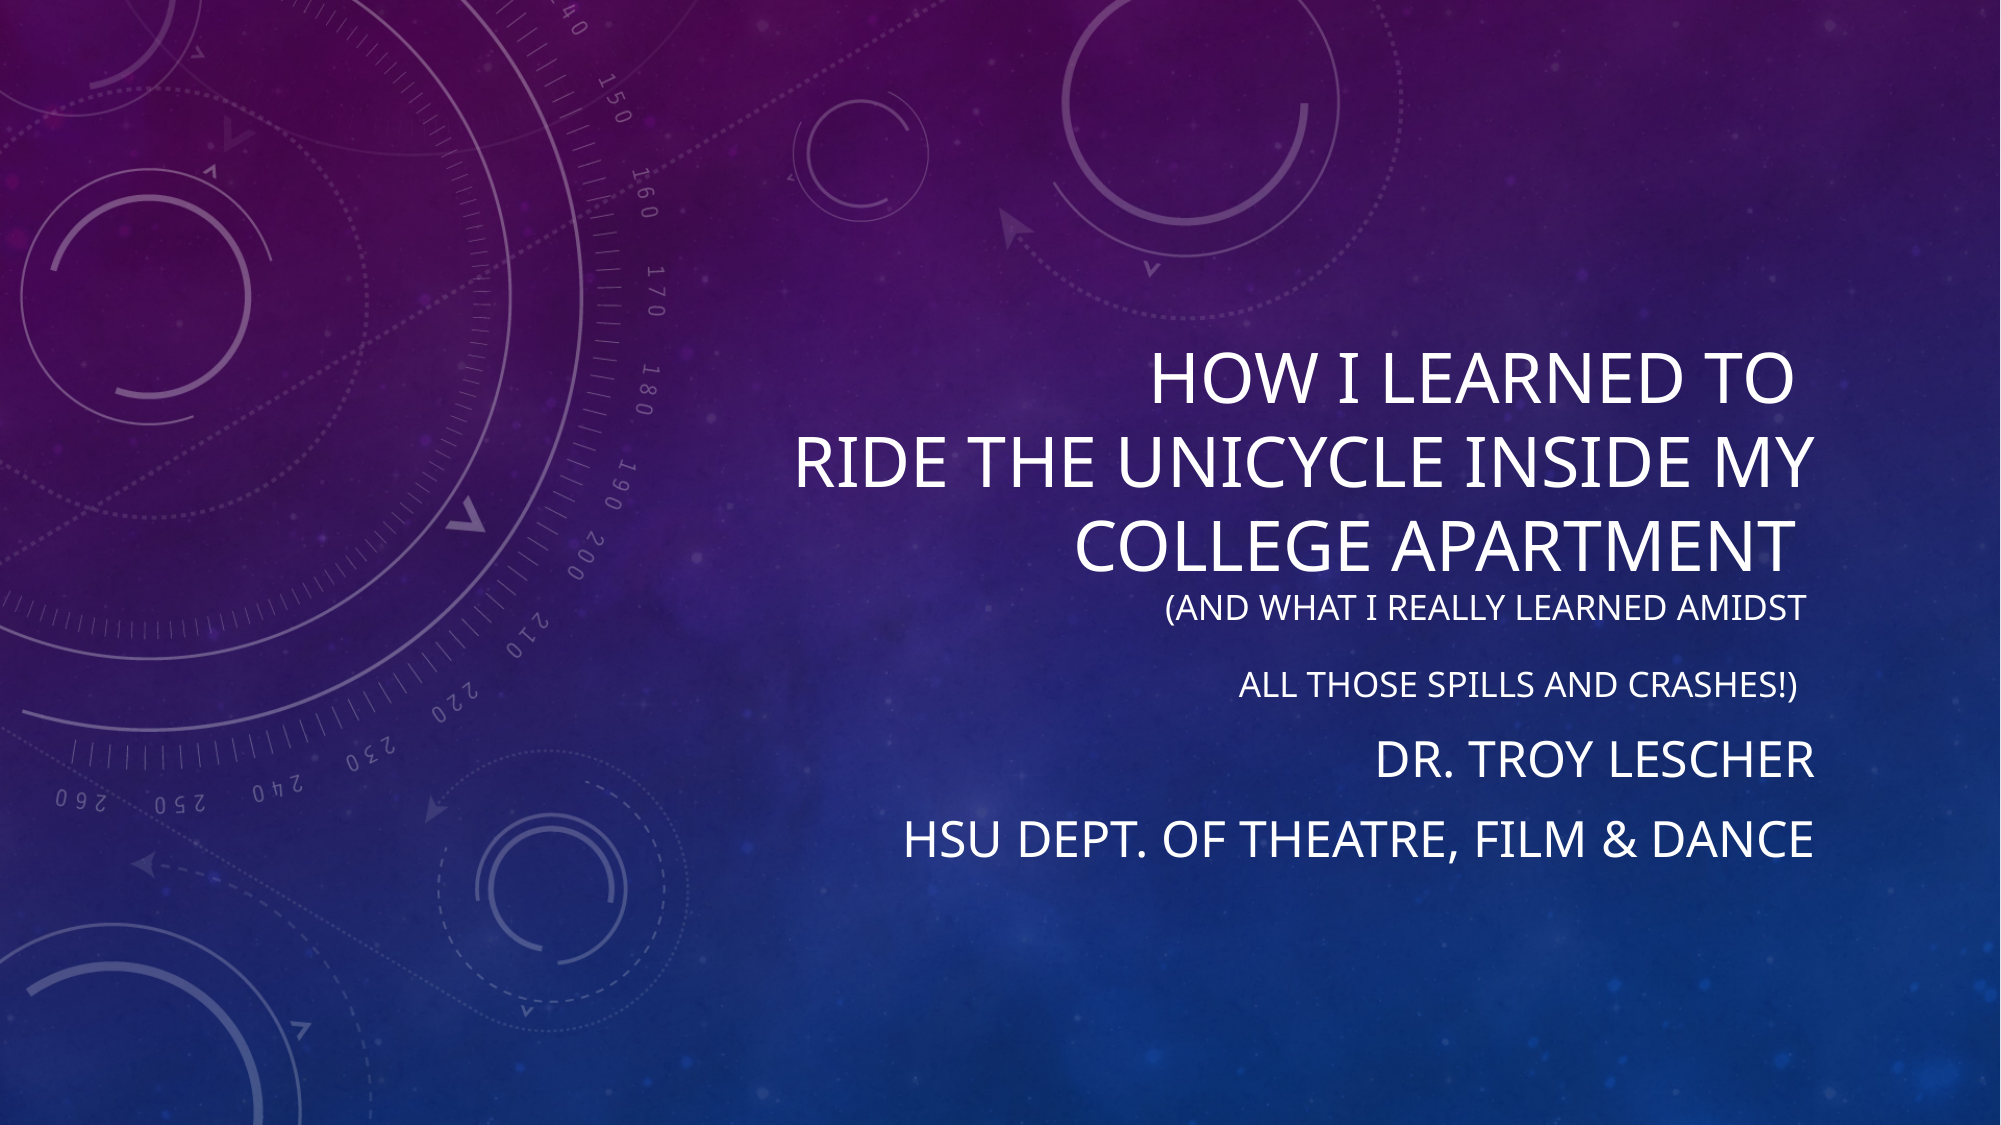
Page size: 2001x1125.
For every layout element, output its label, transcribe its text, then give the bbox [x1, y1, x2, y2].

picture [0, 0, 2001, 1125]
title How I LEARNED TO RIDE THE UNICYCLE Inside my College Apartment (and what I really learned amidst all those spills and crashes!) [650, 322, 1831, 719]
subtitle Dr. Troy Lescher HSU DepT. of Theatre, Film & Dance [650, 719, 1831, 950]
